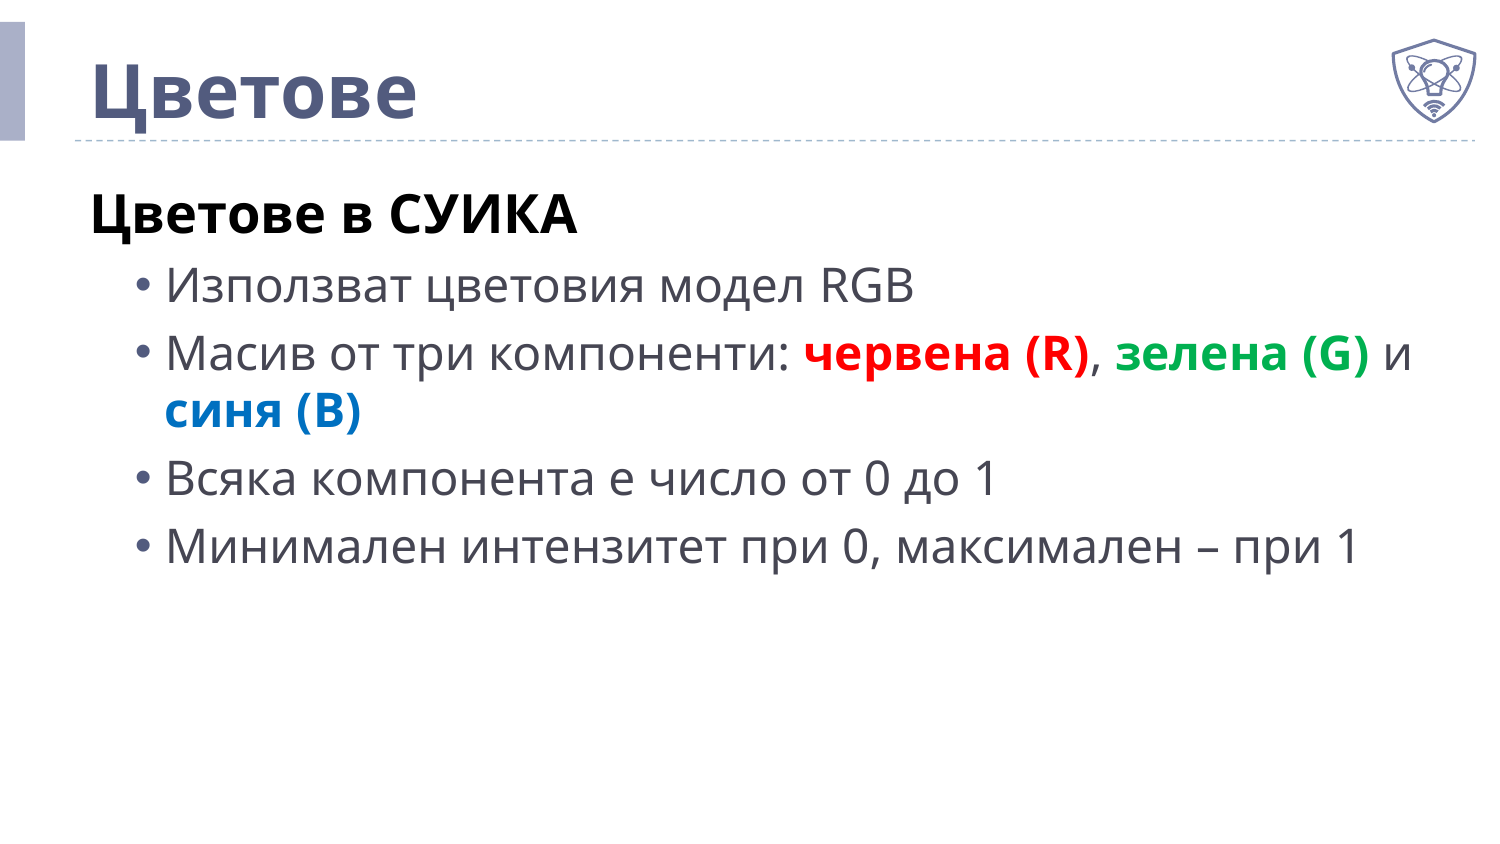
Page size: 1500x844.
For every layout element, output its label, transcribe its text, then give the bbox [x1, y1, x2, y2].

list Цветове в СУИКА Използват цветовия модел RGB Масив от три компоненти: червена (R), зелена (G) и синя (B) Всяка компонента е число от 0 до 1 Минимален интензитет при 0, максимален – при 1 [75, 171, 1475, 835]
title Цветове [75, 18, 1475, 141]
